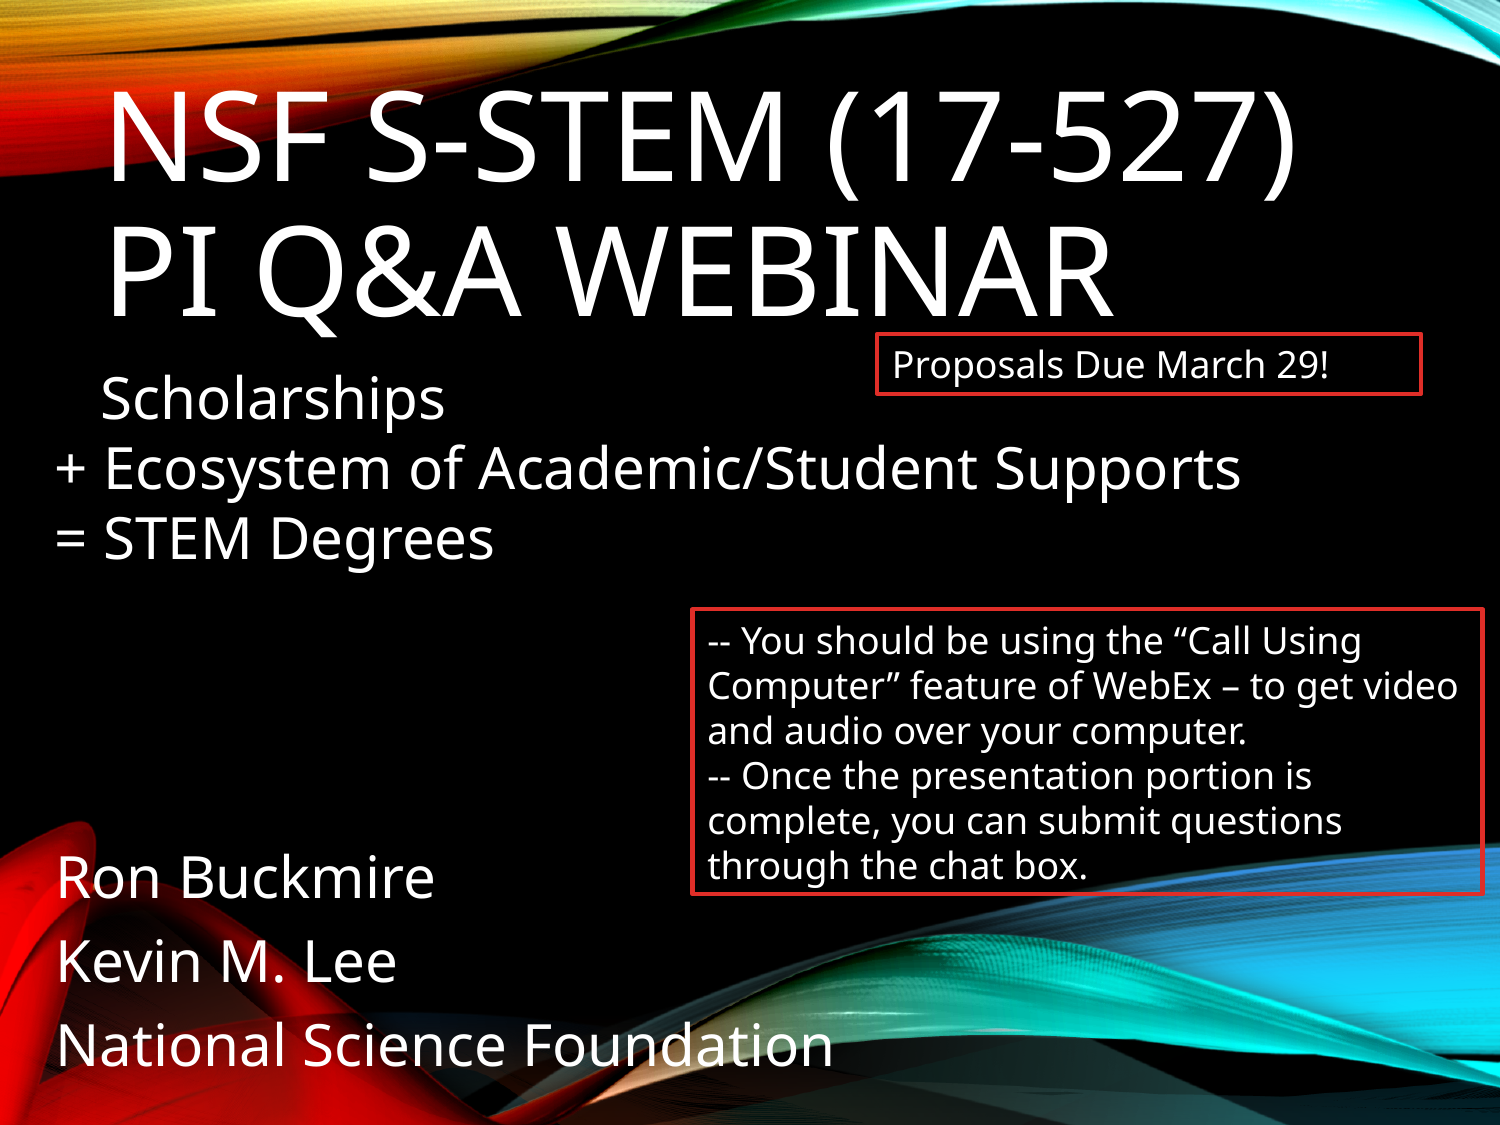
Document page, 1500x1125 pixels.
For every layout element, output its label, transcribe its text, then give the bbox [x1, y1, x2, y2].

text_box Scholarships + Ecosystem of Academic/Student Supports = STEM Degrees [40, 353, 1460, 624]
subtitle Ron Buckmire Kevin M. Lee National Science Foundation [40, 840, 1241, 954]
text_box Proposals Due March 29! [877, 333, 1422, 394]
picture [0, 0, 1500, 178]
text_box -- You should be using the “Call Using Computer” feature of WebEx – to get video and audio over your computer. -- Once the presentation portion is complete, you can submit questions through the chat box. [692, 609, 1483, 895]
picture [0, 819, 1500, 1125]
title NSF S-STEM (17-527) PI Q&A Webinar [87, 51, 1446, 352]
